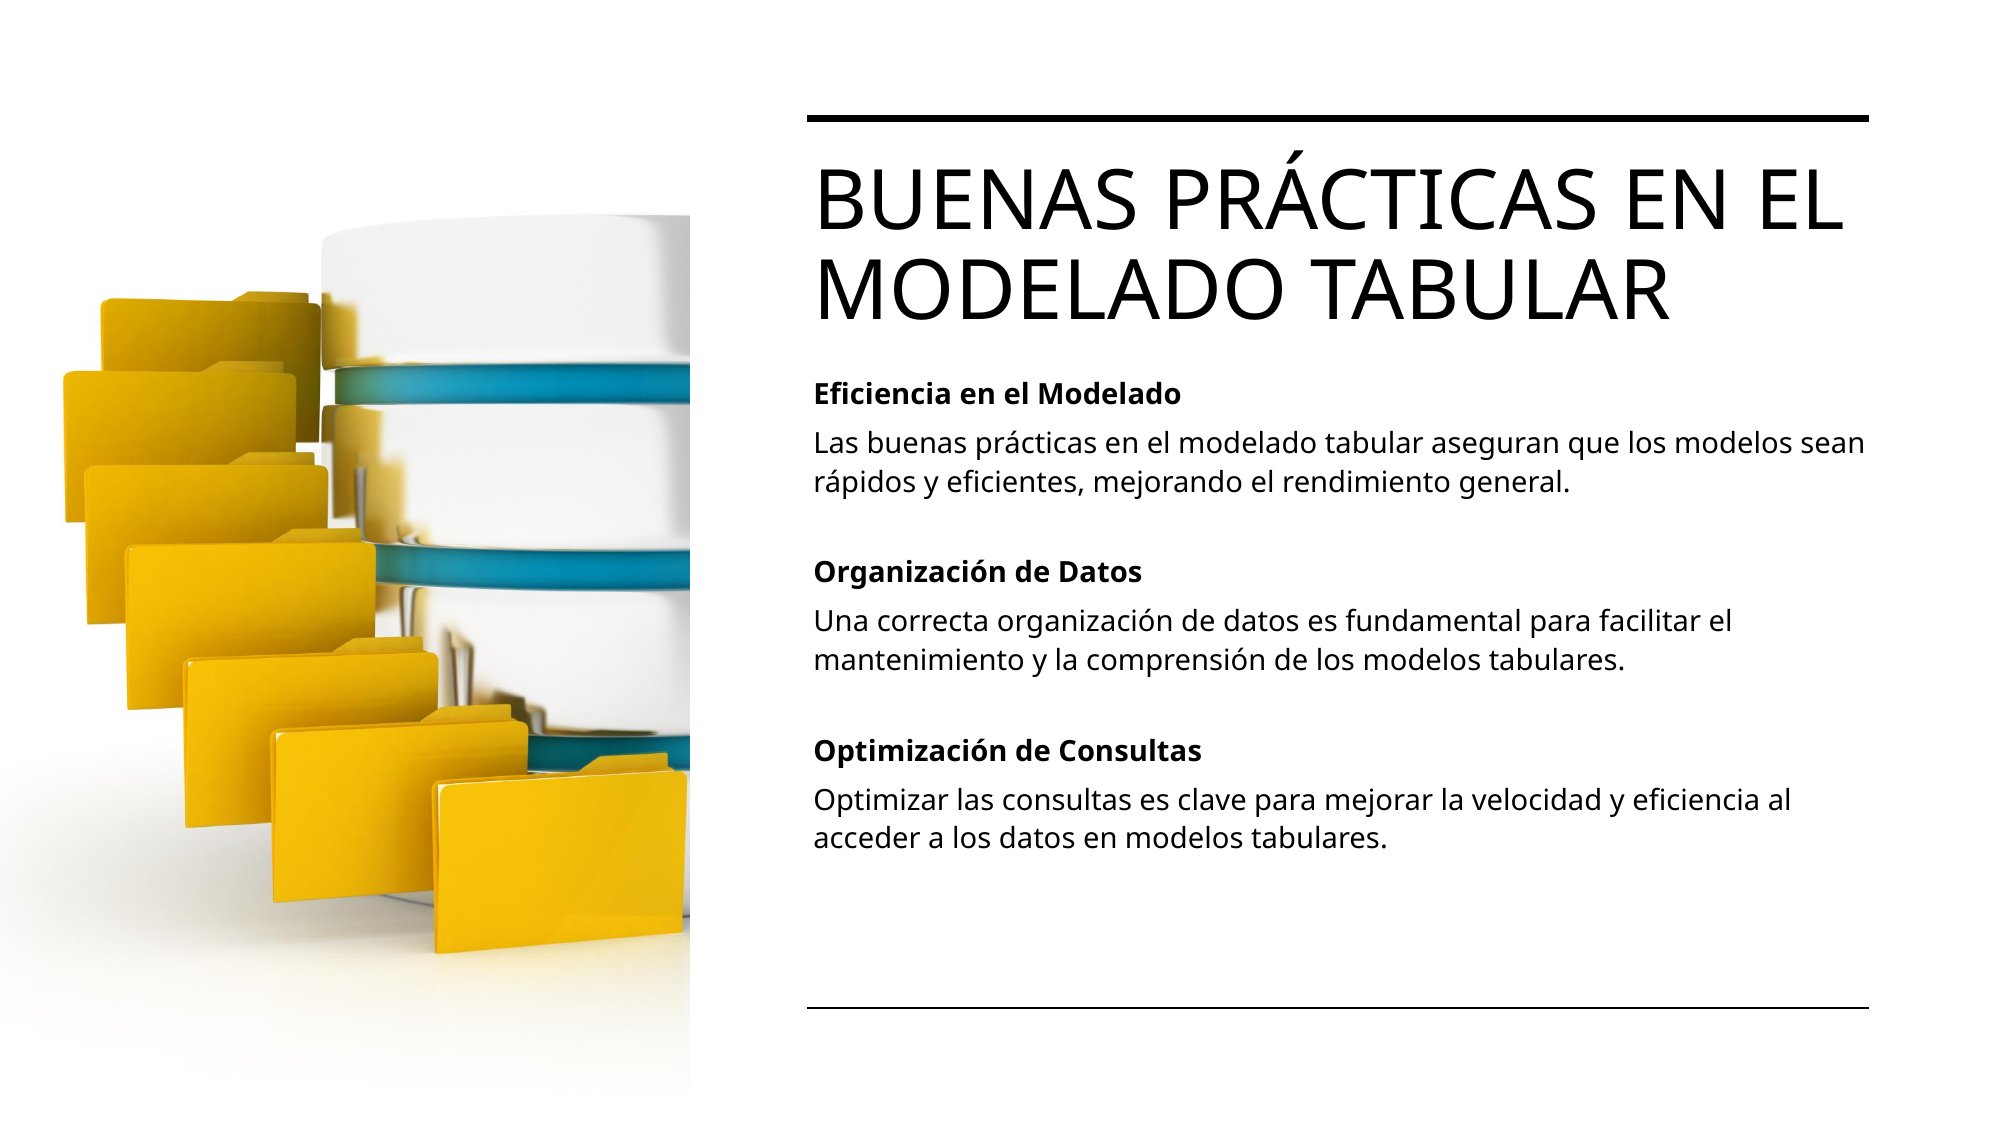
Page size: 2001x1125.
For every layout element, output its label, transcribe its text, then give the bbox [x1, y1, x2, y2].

text_box [690, 0, 2000, 1125]
title Buenas prácticas en el modelado tabular [798, 149, 1886, 364]
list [0, 0, 690, 1125]
list Eficiencia en el Modelado Las buenas prácticas en el modelado tabular aseguran que los modelos sean rápidos y eficientes, mejorando el rendimiento general. Organización de Datos Una correcta organización de datos es fundamental para facilitar el mantenimiento y la comprensión de los modelos tabulares. Optimización de Consultas Optimizar las consultas es clave para mejorar la velocidad y eficiencia al acceder a los datos en modelos tabulares. [798, 364, 1886, 978]
